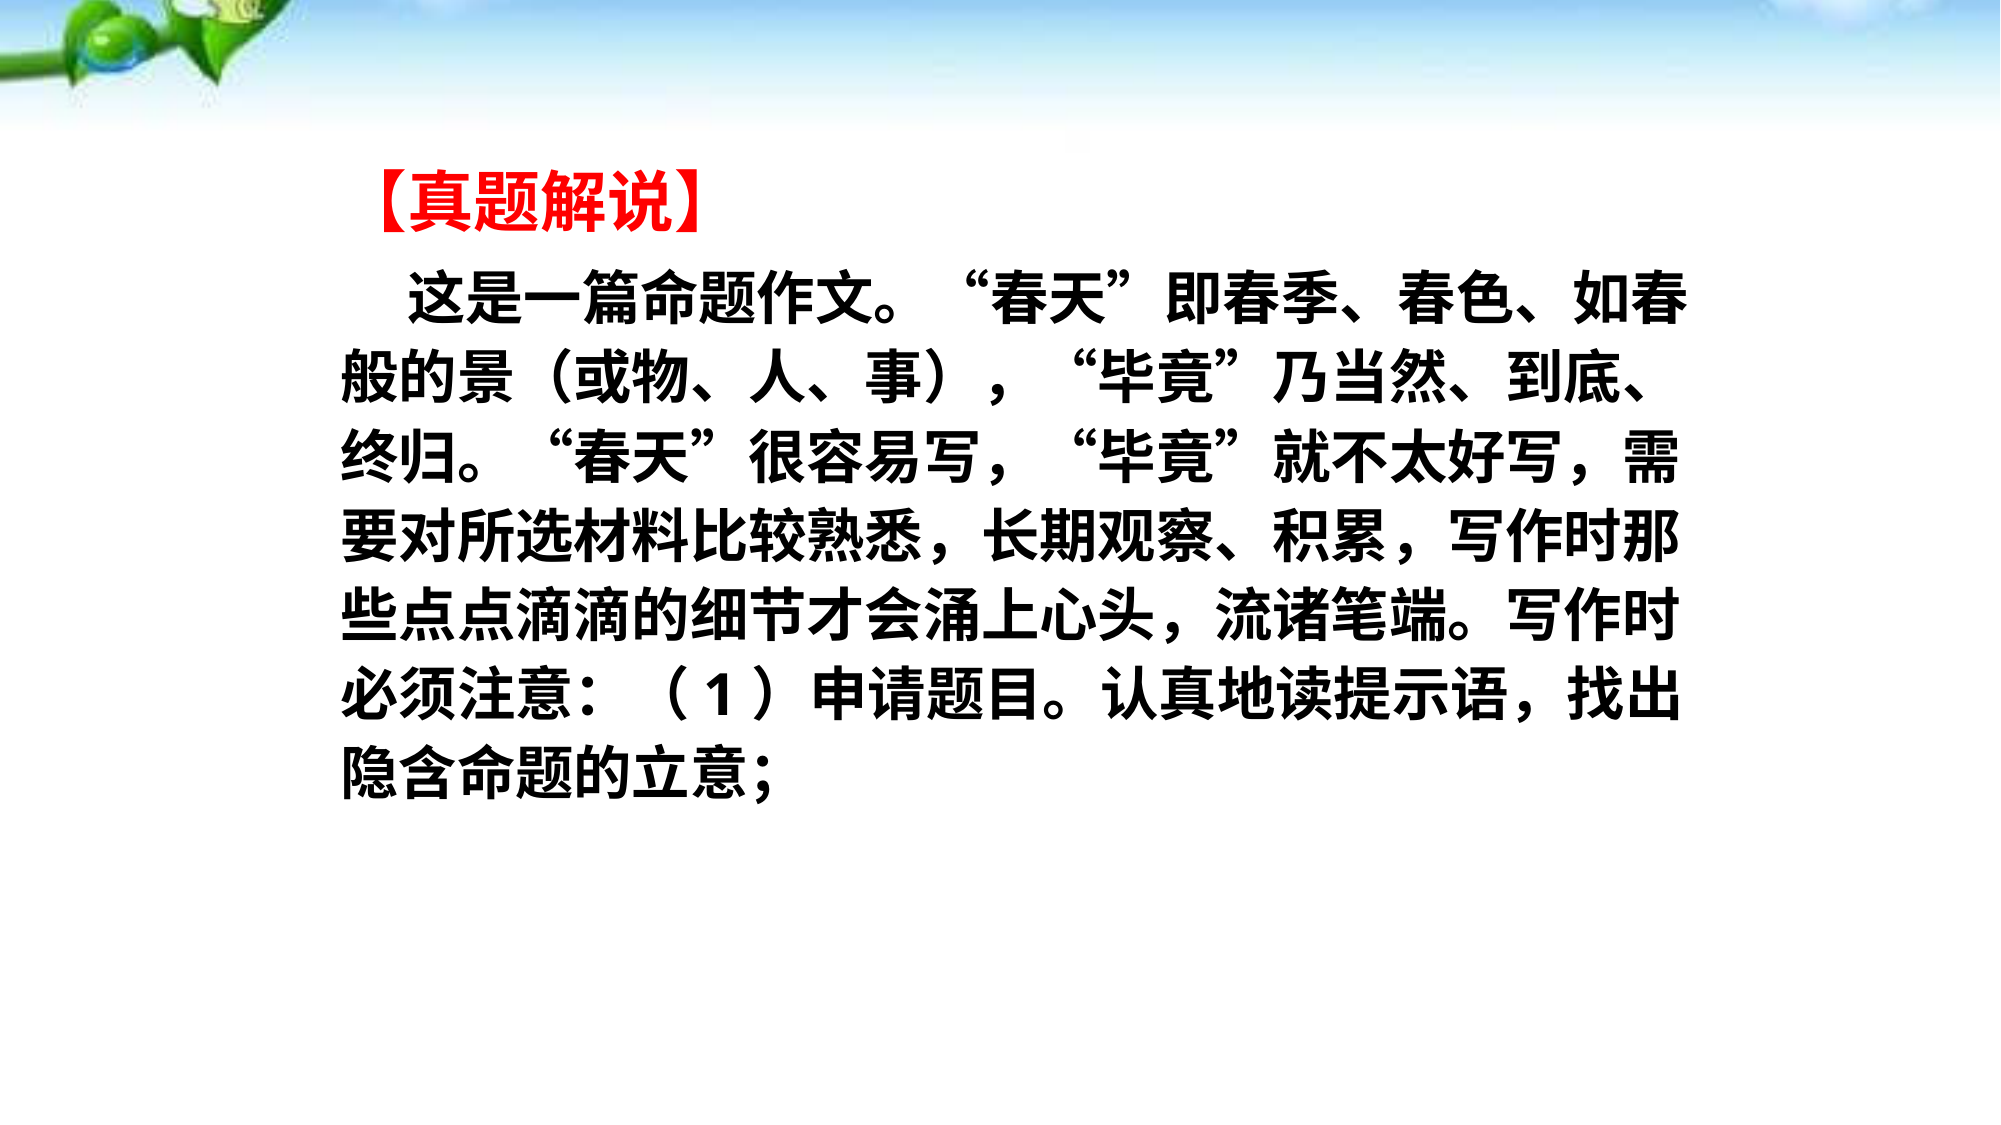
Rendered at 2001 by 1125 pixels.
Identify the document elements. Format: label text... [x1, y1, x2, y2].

picture [0, 0, 2001, 1125]
text_box 【真题解说】 这是一篇命题作文。“春天”即春季、春色、如春般的景（或物、人、事），“毕竟”乃当然、到底、终归。“春天”很容易写，“毕竟”就不太好写，需要对所选材料比较熟悉，长期观察、积累，写作时那些点点滴滴的细节才会涌上心头，流诸笔端。写作时必须注意：（1）申请题目。认真地读提示语，找出隐含命题的立意； [325, 153, 1706, 814]
